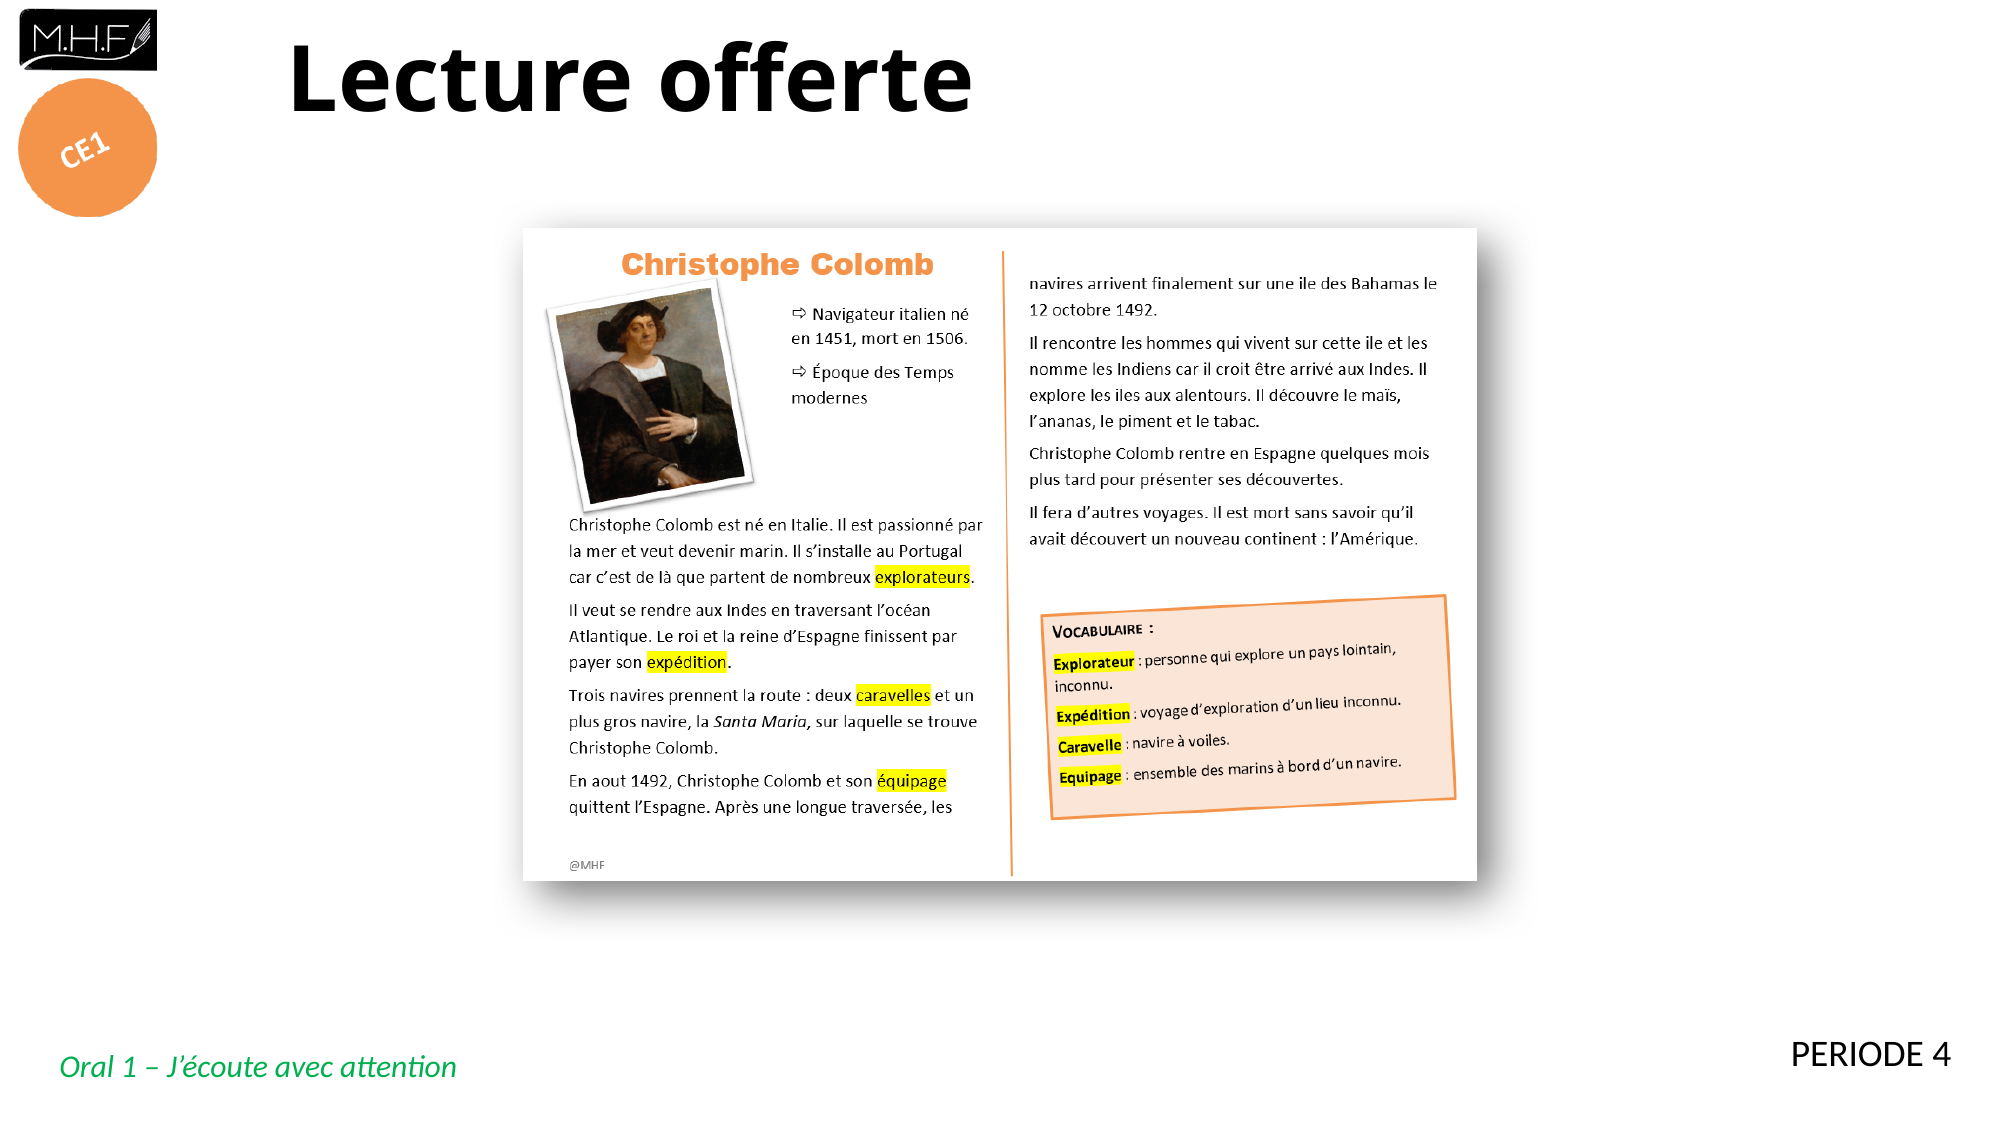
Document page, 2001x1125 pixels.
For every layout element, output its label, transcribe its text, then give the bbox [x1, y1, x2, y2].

picture [18, 78, 157, 218]
picture [16, 7, 157, 74]
picture [523, 228, 1477, 882]
text_box Oral 1 – J’écoute avec attention [44, 1038, 1346, 1092]
text_box PERIODE 4 [1362, 1021, 1967, 1082]
title Lecture offerte [271, 7, 1818, 156]
